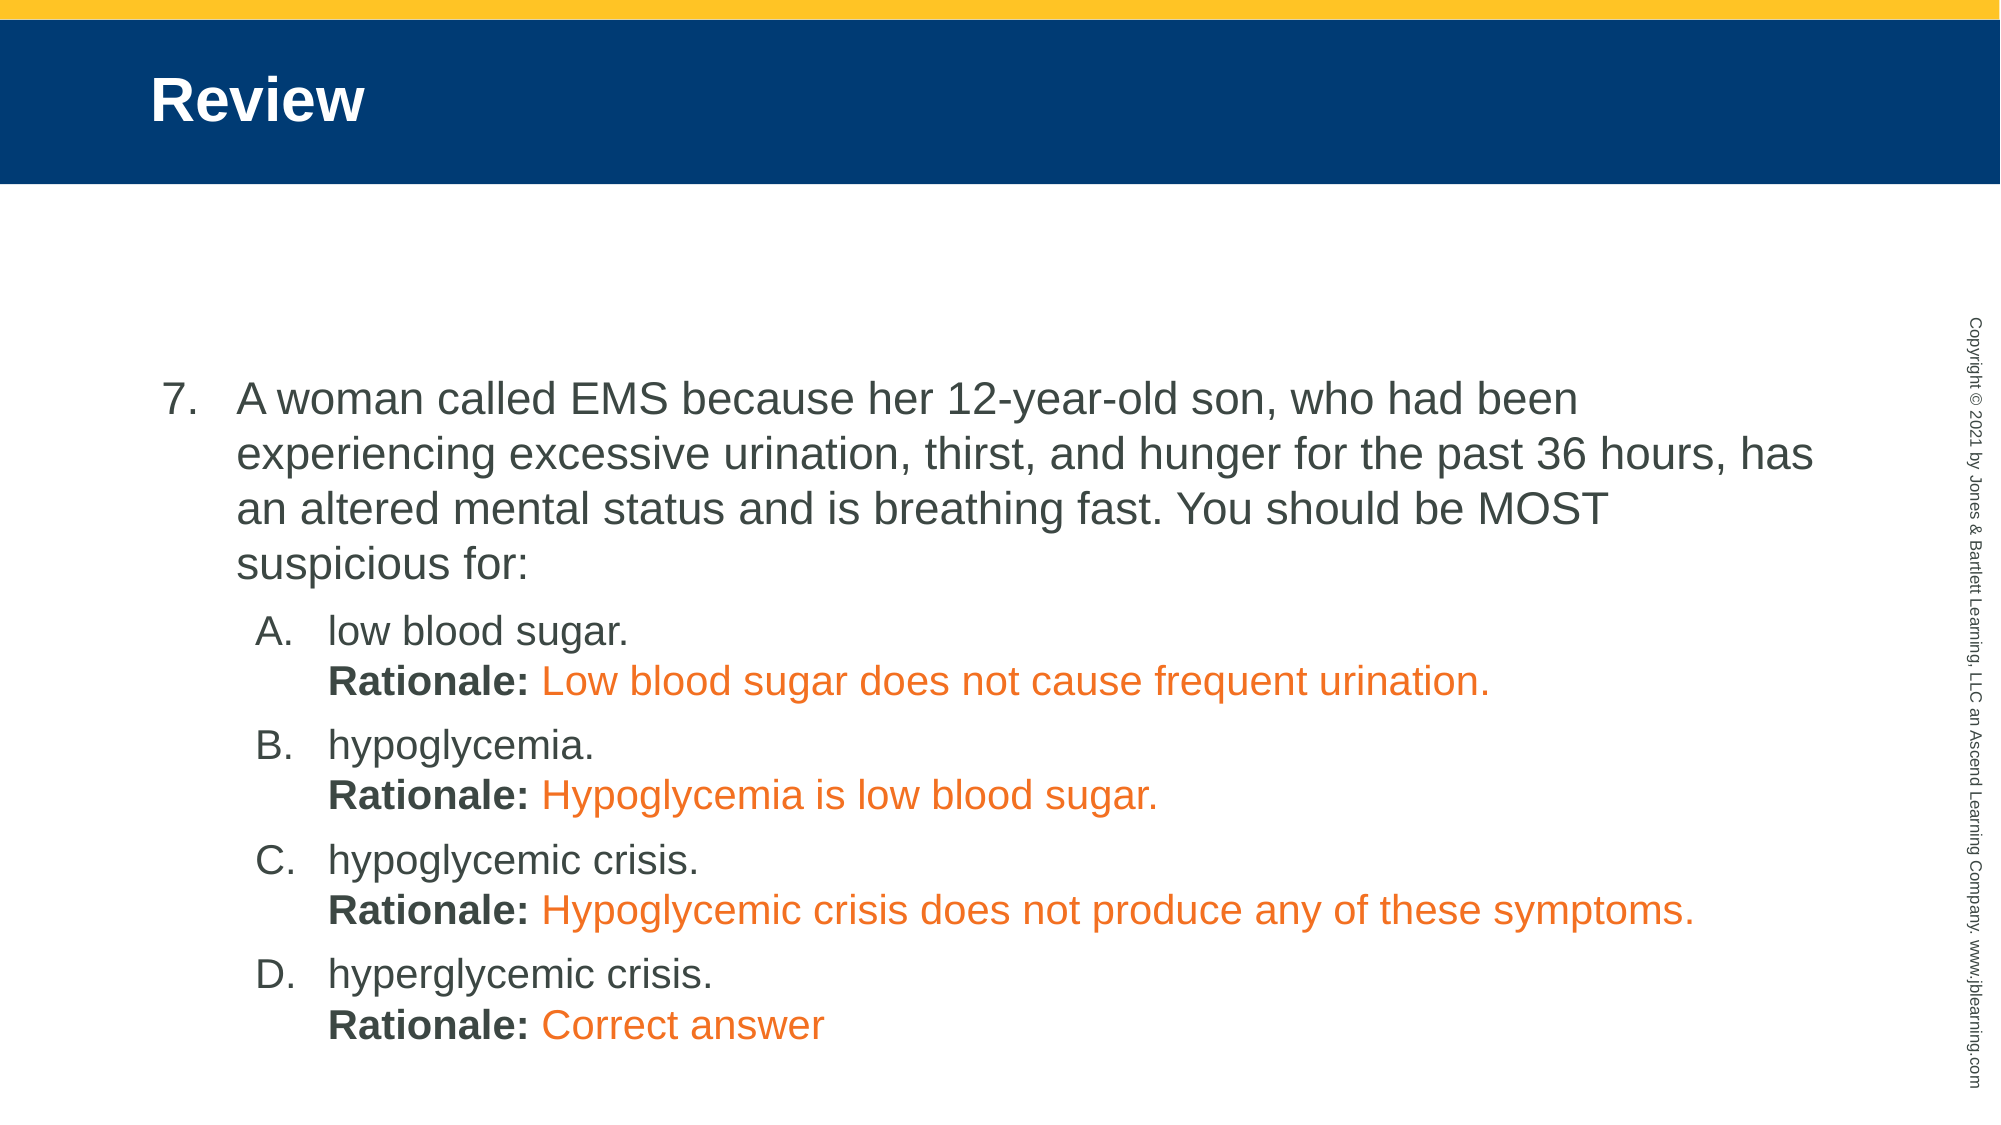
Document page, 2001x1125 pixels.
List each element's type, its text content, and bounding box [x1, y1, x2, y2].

list A woman called EMS because her 12-year-old son, who had been experiencing excessive urination, thirst, and hunger for the past 36 hours, has an altered mental status and is breathing fast. You should be MOST suspicious for: low blood sugar. Rationale: Low blood sugar does not cause frequent urination. hypoglycemia. Rationale: Hypoglycemia is low blood sugar. hypoglycemic crisis. Rationale: Hypoglycemic crisis does not produce any of these symptoms. hyperglycemic crisis. Rationale: Correct answer [146, 361, 1859, 1016]
title Review [0, 19, 2000, 185]
